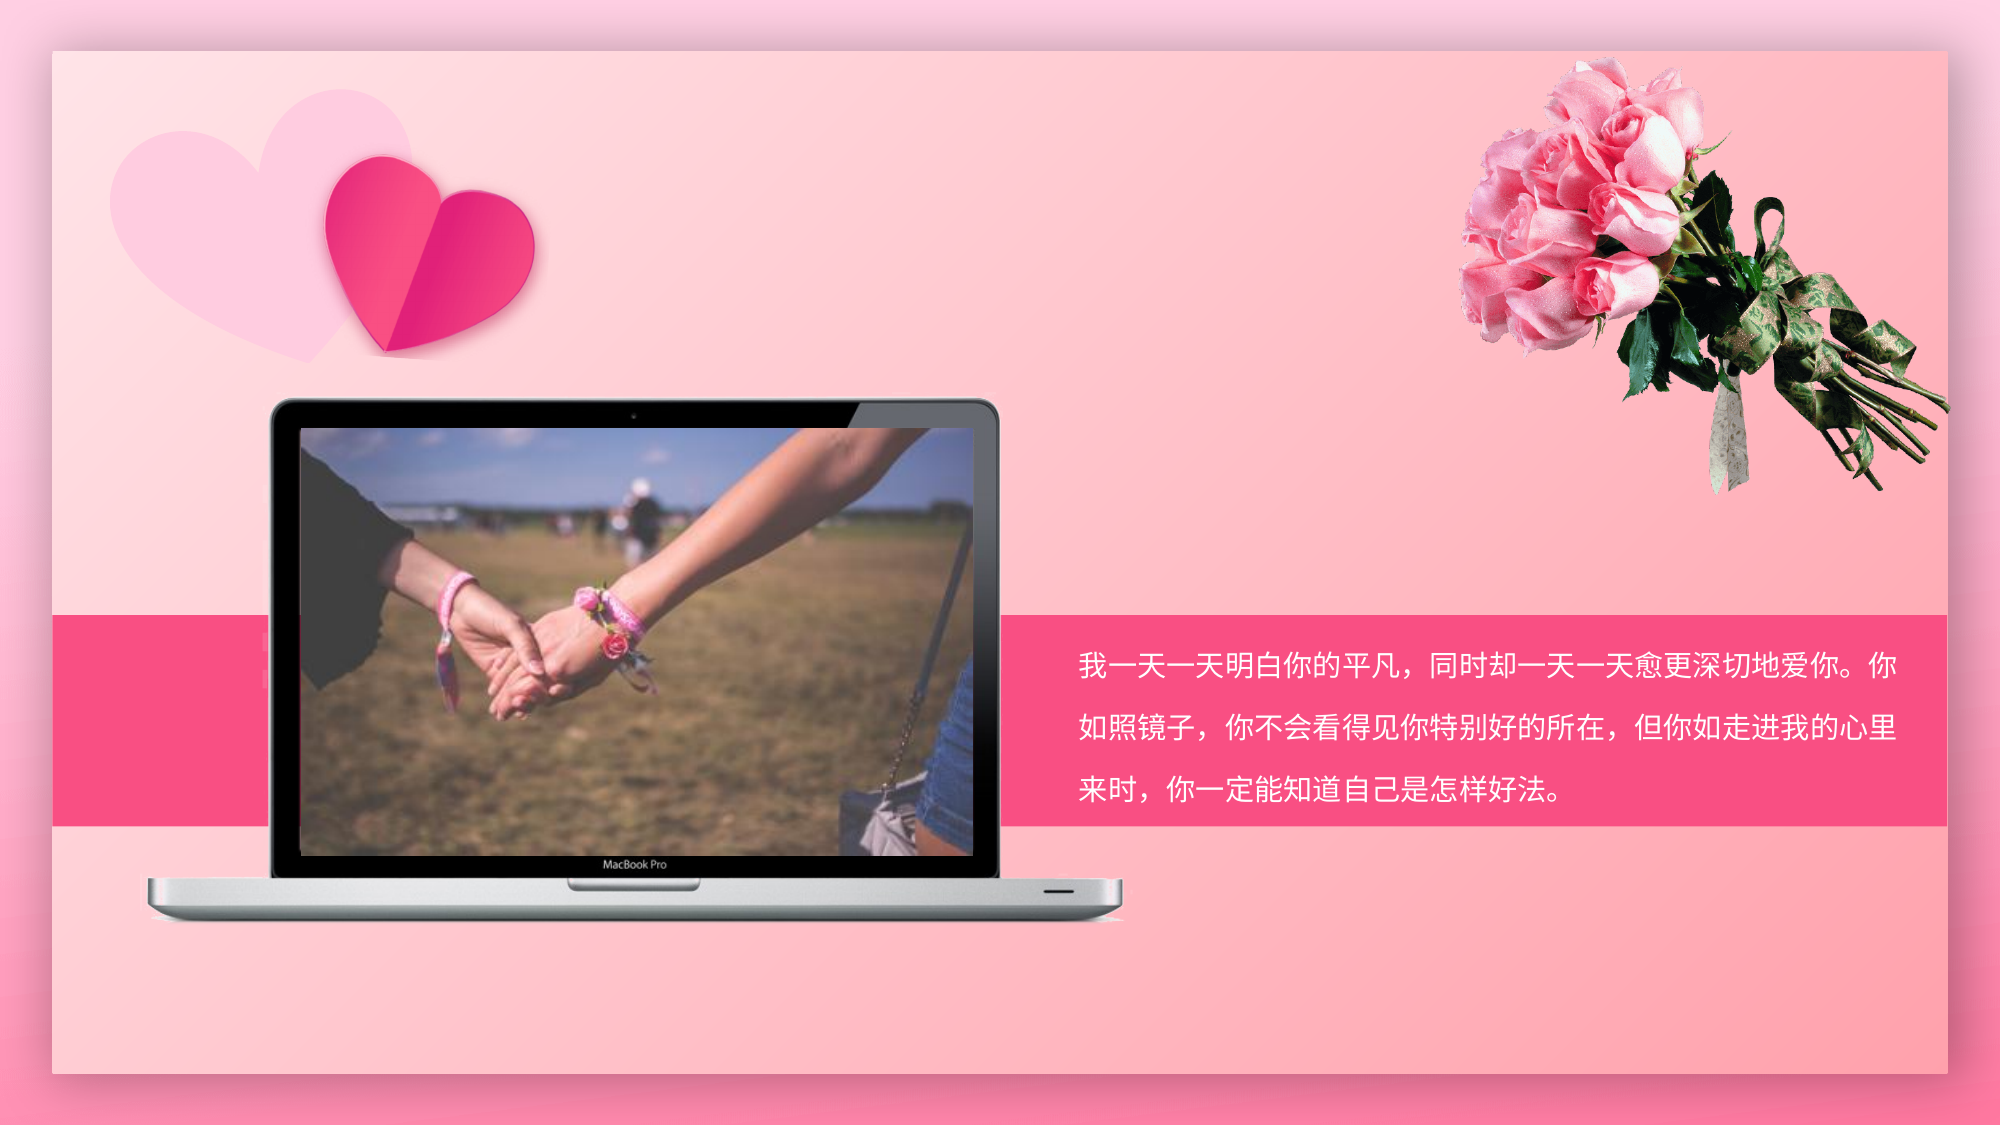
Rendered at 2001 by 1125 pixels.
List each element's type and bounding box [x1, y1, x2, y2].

picture [0, 0, 2000, 1125]
text_box [59, 352, 1216, 987]
text_box [122, 105, 549, 368]
